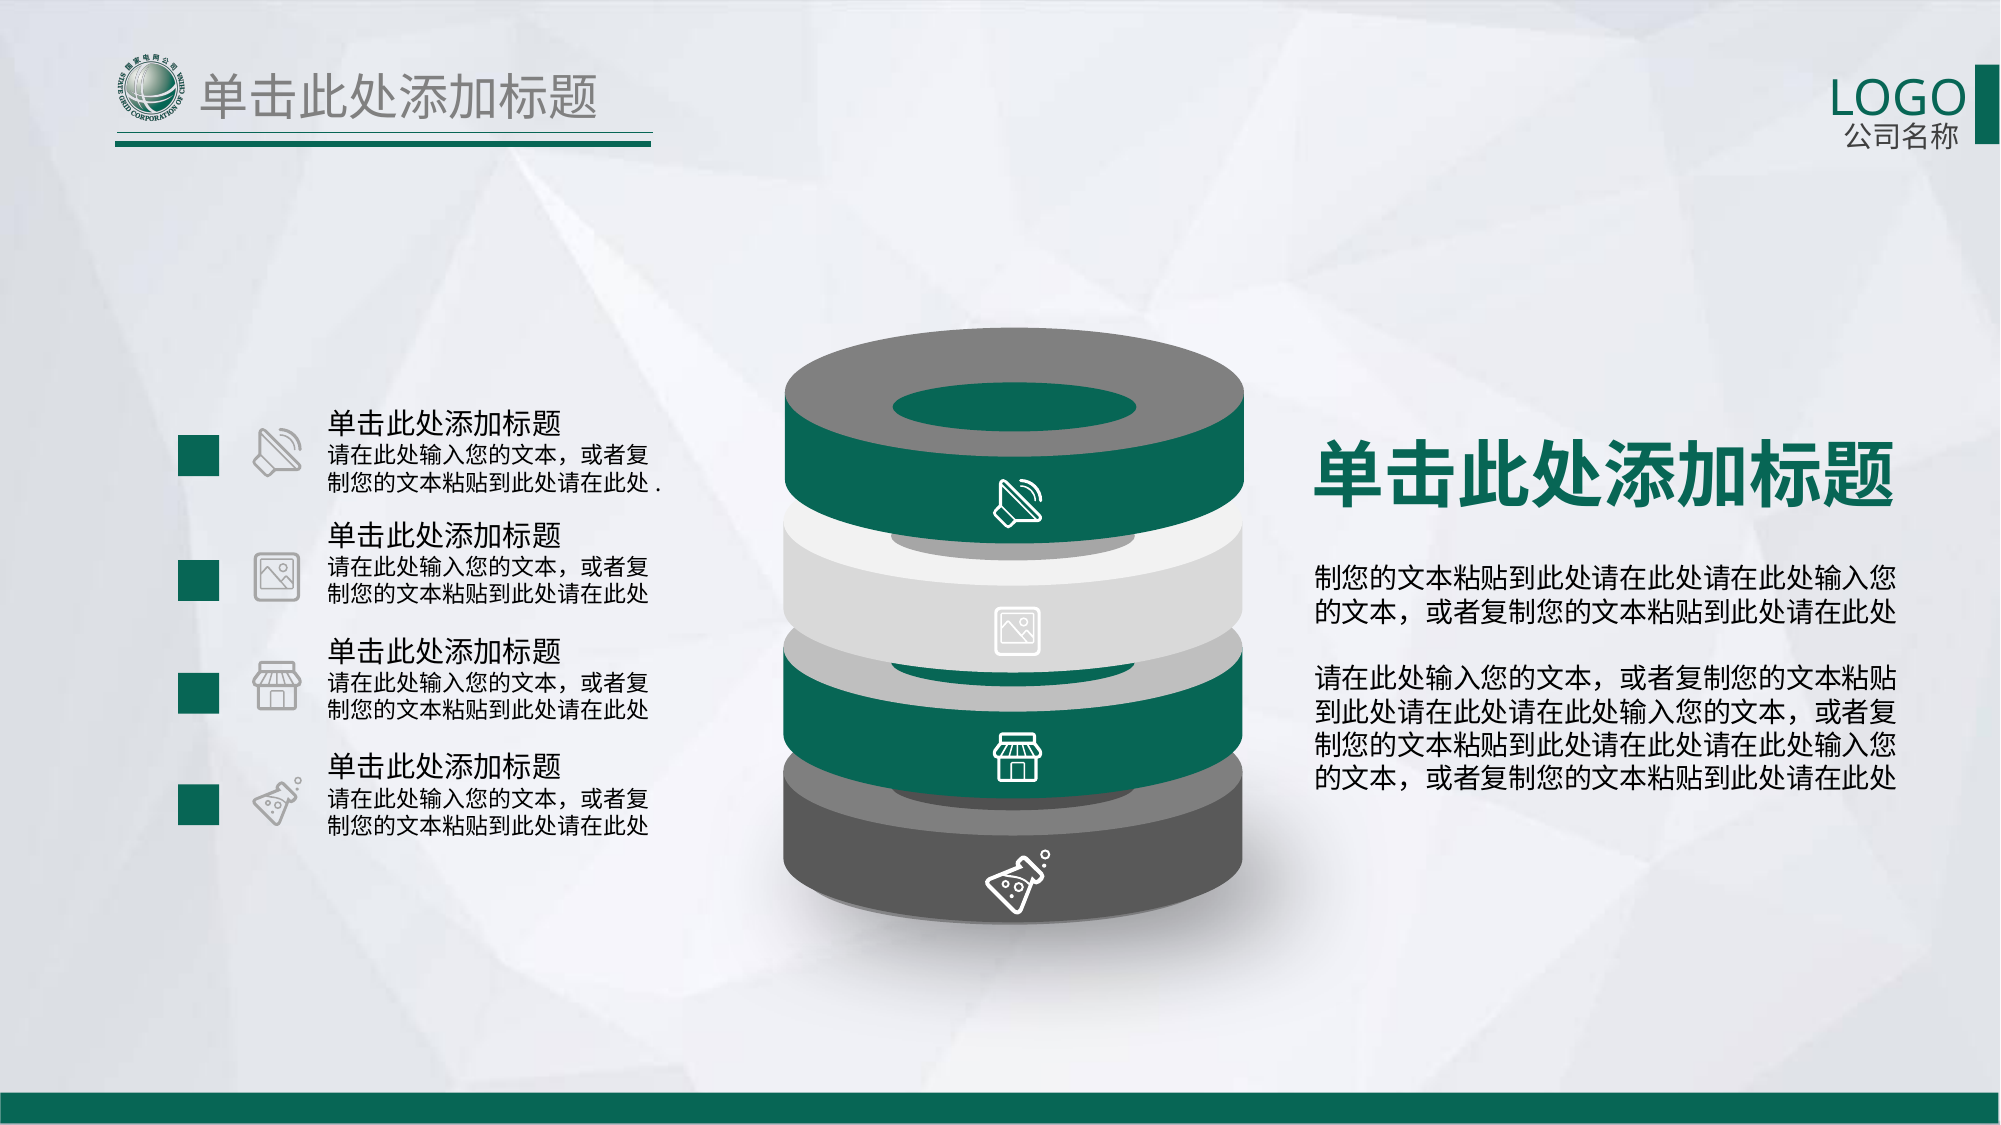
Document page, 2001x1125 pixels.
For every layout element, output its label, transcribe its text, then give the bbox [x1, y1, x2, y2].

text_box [251, 427, 302, 478]
text_box 单击此处添加标题 [312, 509, 577, 544]
text_box [177, 672, 220, 715]
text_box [253, 552, 301, 602]
text_box [252, 660, 302, 711]
text_box LOGO [1813, 58, 1983, 134]
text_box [784, 327, 1244, 544]
text_box 公司名称 [1828, 111, 1976, 161]
text_box 请在此处输入您的文本，或者复制您的文本粘贴到此处请在此处 [312, 544, 683, 615]
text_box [984, 849, 1051, 915]
text_box [177, 559, 220, 602]
text_box [177, 434, 220, 477]
text_box 制您的文本粘贴到此处请在此处请在此处输入您的文本，或者复制您的文本粘贴到此处请在此处 请在此处输入您的文本，或者复制您的文本粘贴到此处请在此处请在此处输入您的文本，或者复制您的文本粘贴到此处请在此处请在此处输入您的文本，或者复制您的文本粘贴到此处请在此处 [1299, 520, 1931, 836]
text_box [783, 799, 1243, 923]
text_box 单击此处添加标题 [312, 741, 577, 776]
text_box [0, 1092, 2000, 1124]
text_box [177, 783, 220, 826]
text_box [992, 479, 1043, 529]
picture [0, 0, 2001, 1125]
text_box 请在此处输入您的文本，或者复制您的文本粘贴到此处请在此处. [312, 433, 683, 504]
text_box 单击此处添加标题 [312, 625, 577, 660]
text_box 请在此处输入您的文本，或者复制您的文本粘贴到此处请在此处 [312, 660, 683, 731]
text_box 单击此处添加标题 [1296, 421, 1953, 524]
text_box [252, 776, 302, 827]
text_box 单击此处添加标题 [183, 58, 614, 132]
text_box 请在此处输入您的文本，或者复制您的文本粘贴到此处请在此处 [312, 776, 683, 847]
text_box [994, 606, 1041, 656]
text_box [783, 456, 1243, 673]
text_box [783, 673, 1243, 799]
text_box [1974, 64, 2000, 145]
text_box 单击此处添加标题 [312, 398, 577, 433]
